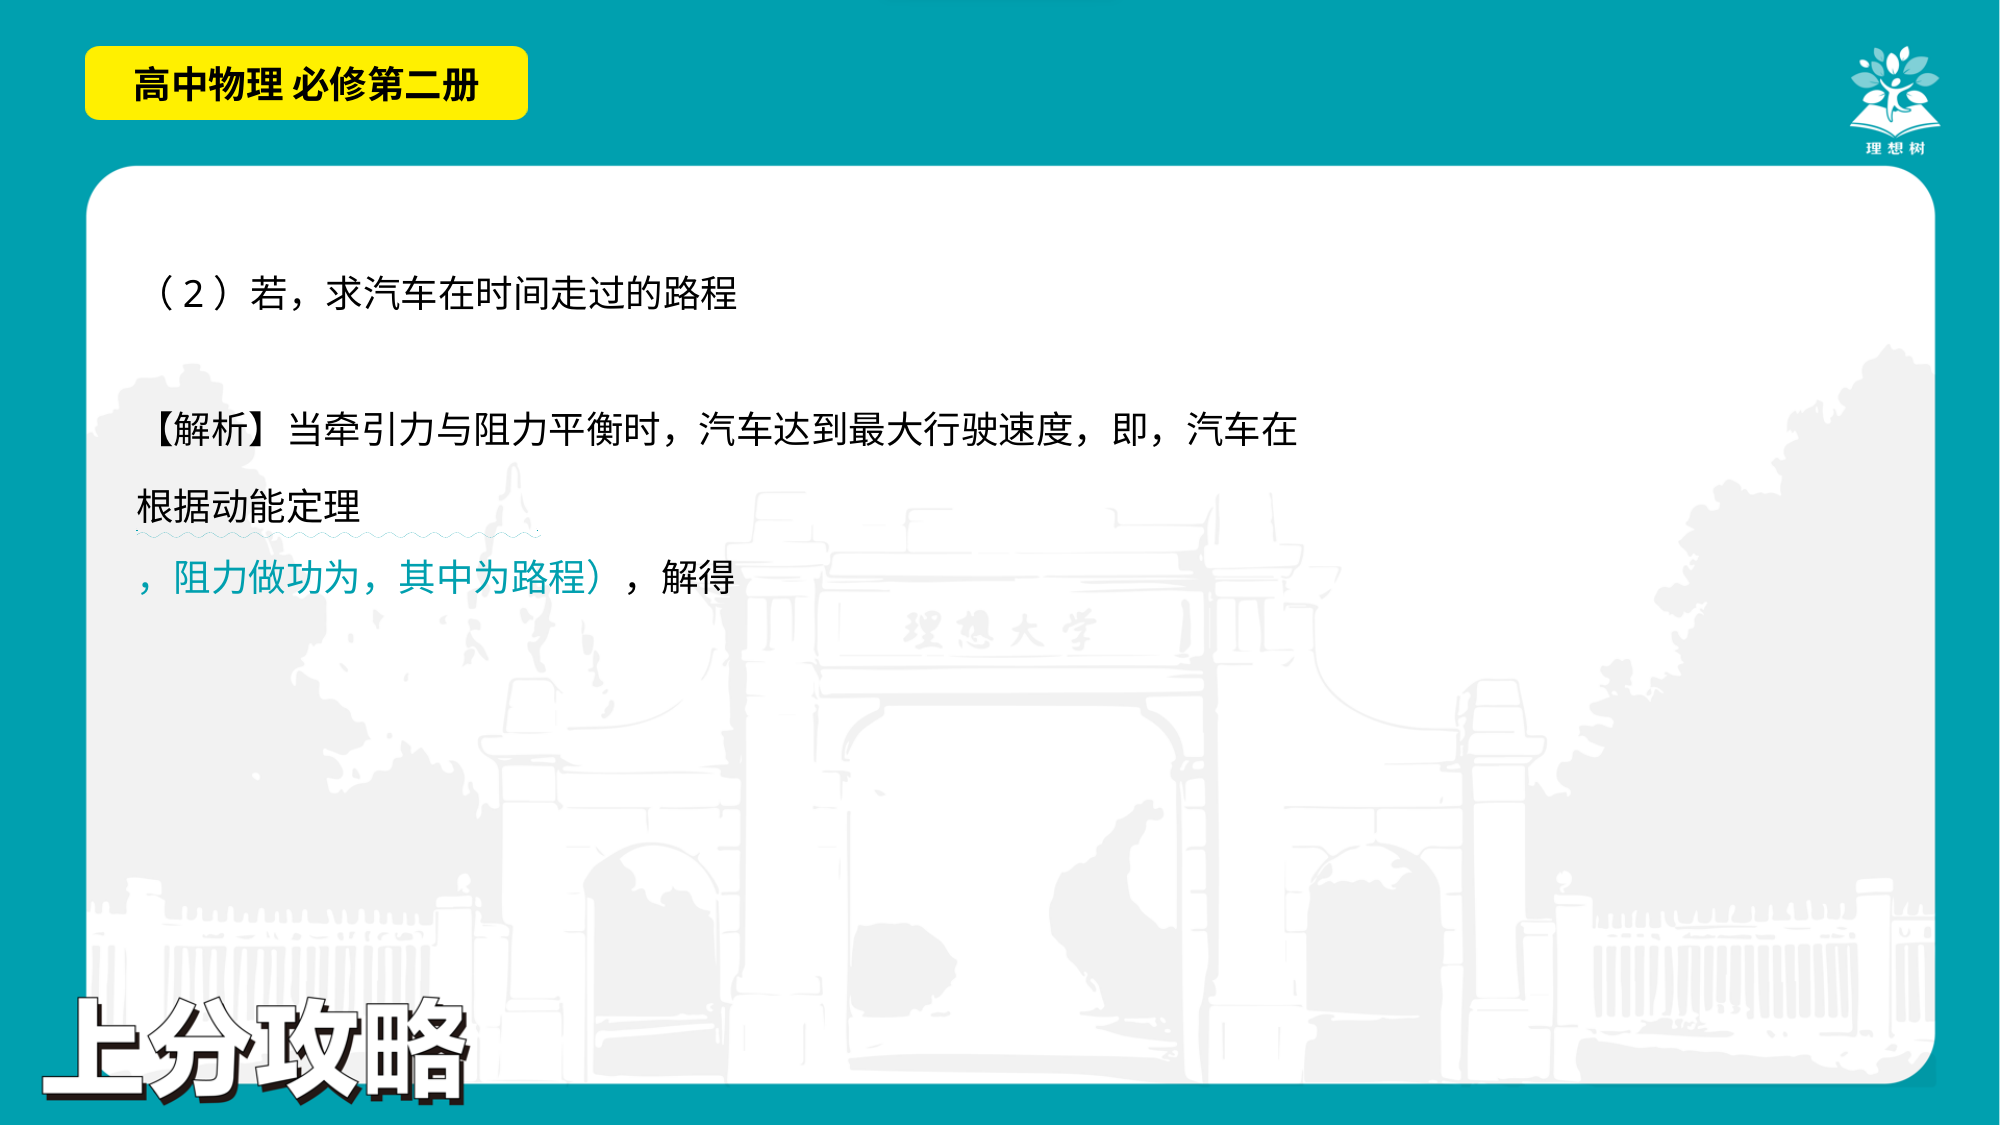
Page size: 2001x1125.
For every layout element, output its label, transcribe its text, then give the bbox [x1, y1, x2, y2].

picture [0, 0, 2000, 1125]
text_box . . [135, 449, 891, 529]
